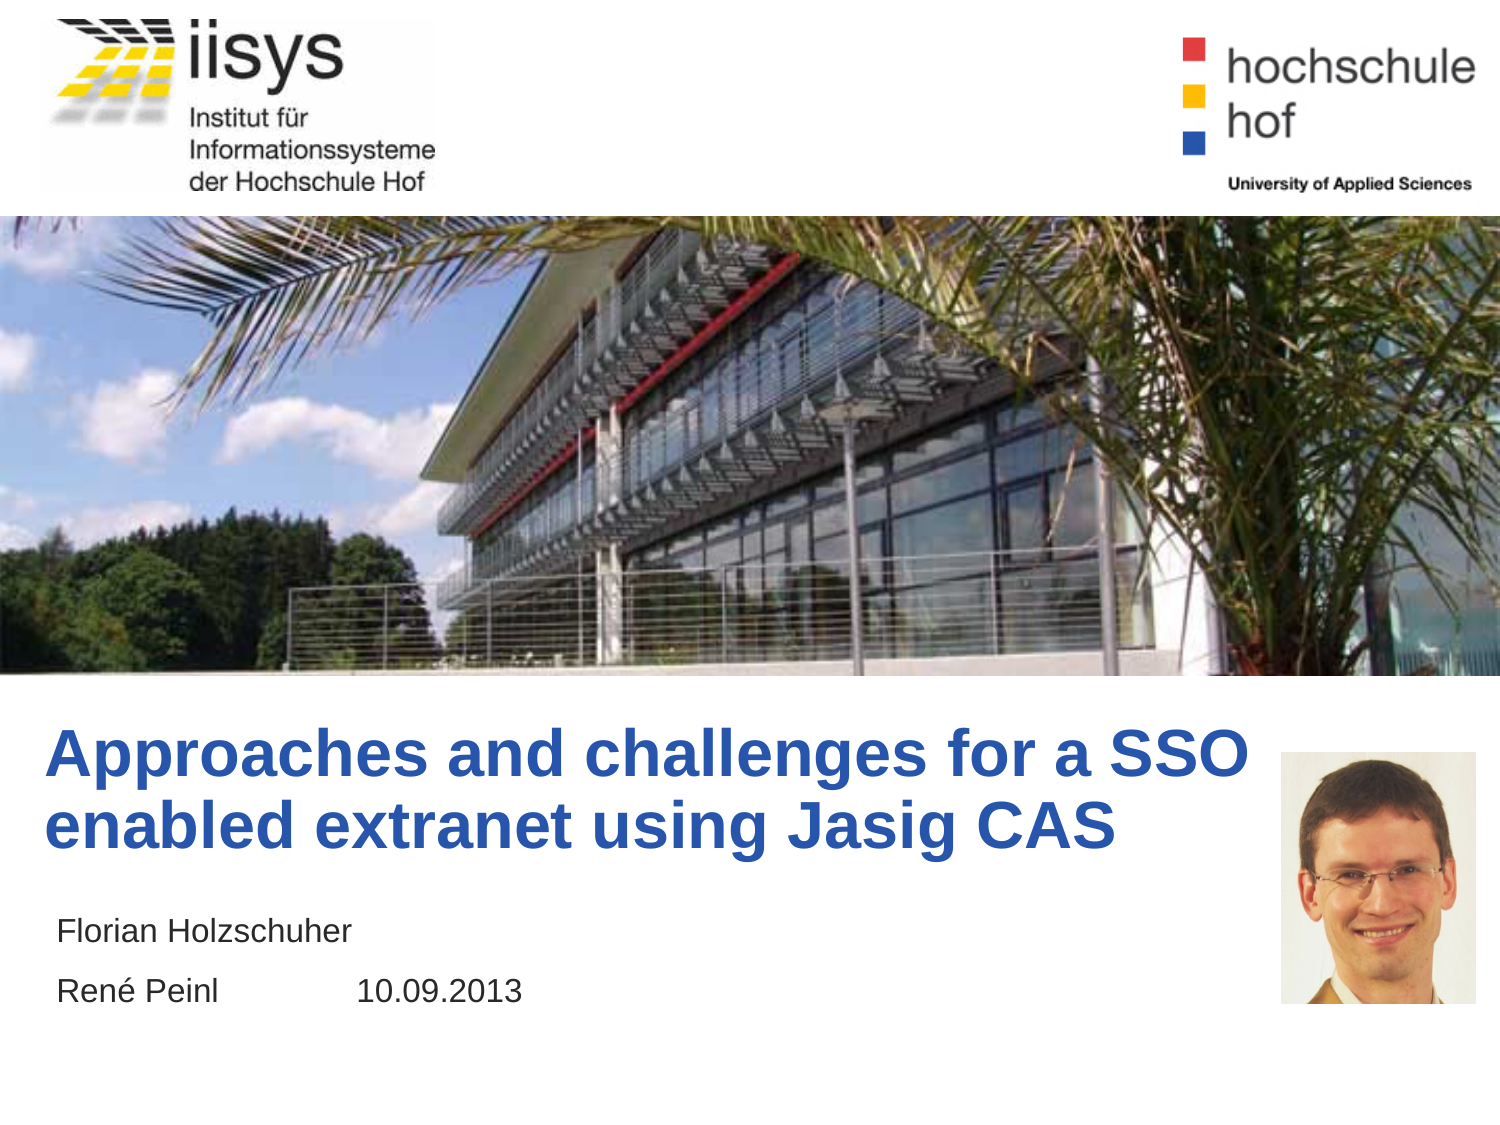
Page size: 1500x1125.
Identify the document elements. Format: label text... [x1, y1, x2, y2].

title Approaches and challenges for a SSO enabled extranet using Jasig CAS [29, 703, 1282, 878]
subtitle Florian Holzschuher René Peinl 10.09.2013 [41, 881, 833, 1000]
picture [0, 216, 1500, 676]
picture [1281, 751, 1476, 1006]
picture [1182, 0, 1500, 207]
picture [41, 18, 435, 191]
